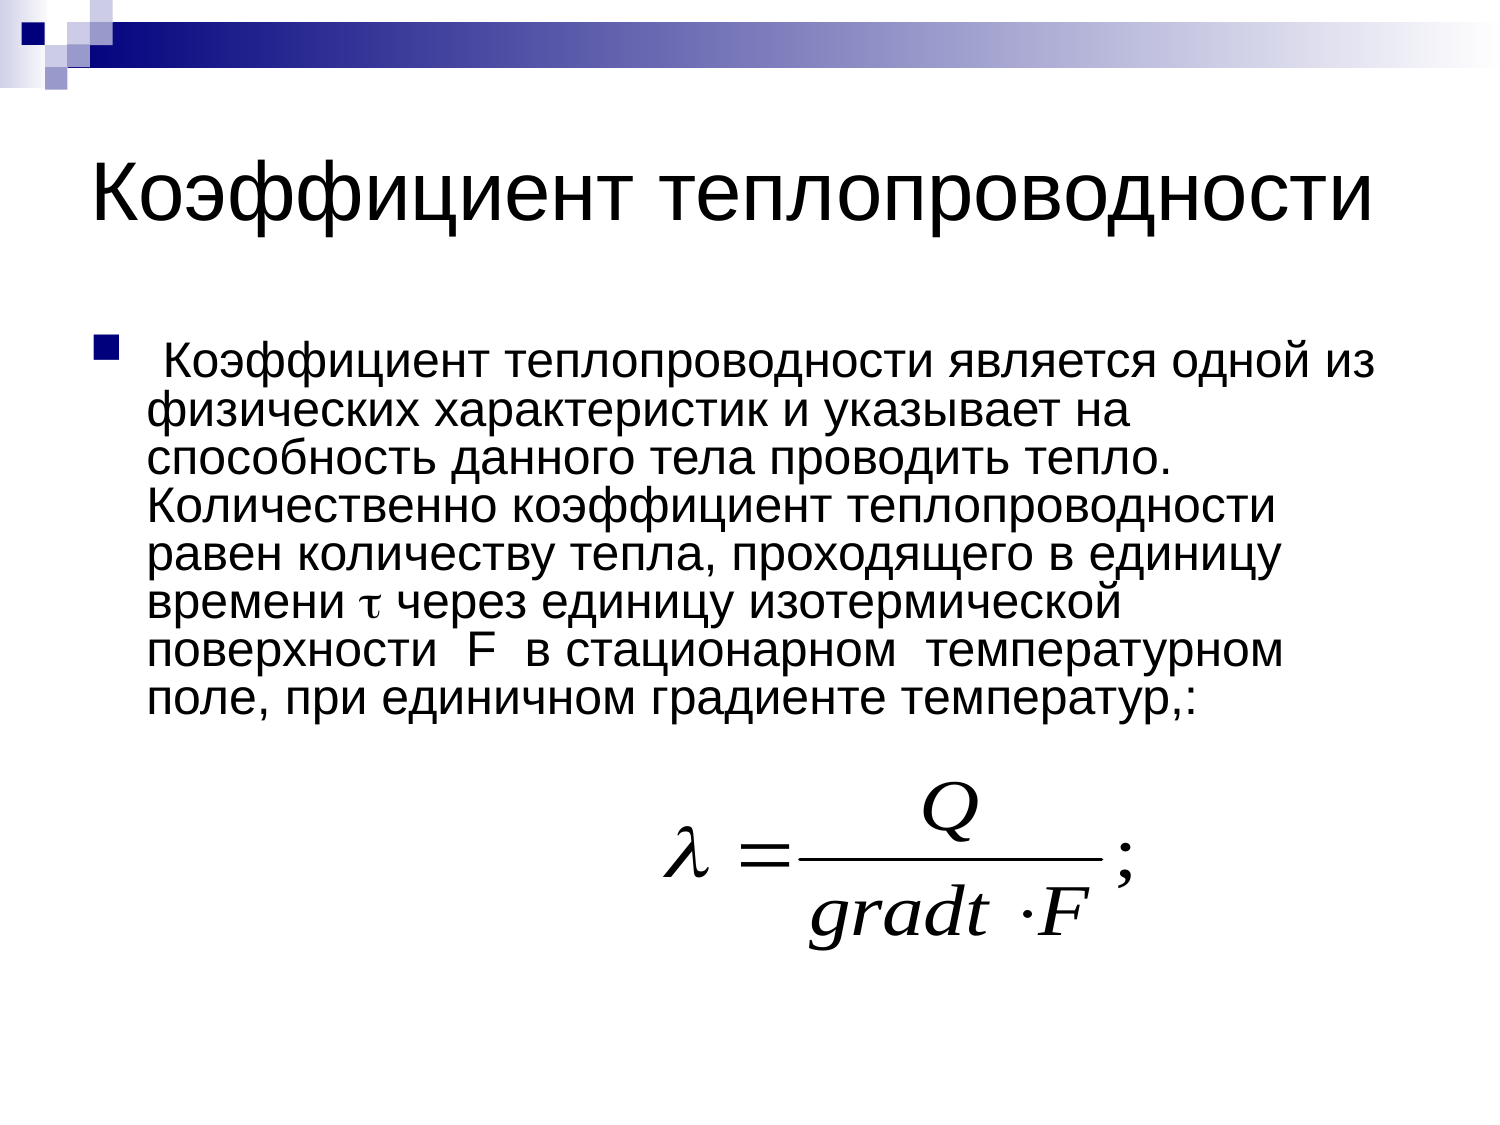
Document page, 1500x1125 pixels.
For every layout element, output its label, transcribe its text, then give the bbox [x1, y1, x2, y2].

list Коэффициент теплопроводности является одной из физических характеристик и указывает на способность данного тела проводить тепло. Количественно коэффициент теплопроводности равен количеству тепла, проходящего в единицу времени  через единицу изотермической поверхности F в стационарном температурном поле, при единичном градиенте температур,: [75, 522, 1425, 963]
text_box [649, 762, 1151, 970]
title Коэффициент теплопроводности [75, 75, 1425, 300]
list Коэффициент теплопроводности является одной из физических характеристик и указывает на способность данного тела проводить тепло. Количественно коэффициент теплопроводности равен количеству тепла, проходящего в единицу времени  через единицу изотермической поверхности F в стационарном температурном поле, при единичном градиенте температур,: [75, 324, 1425, 521]
